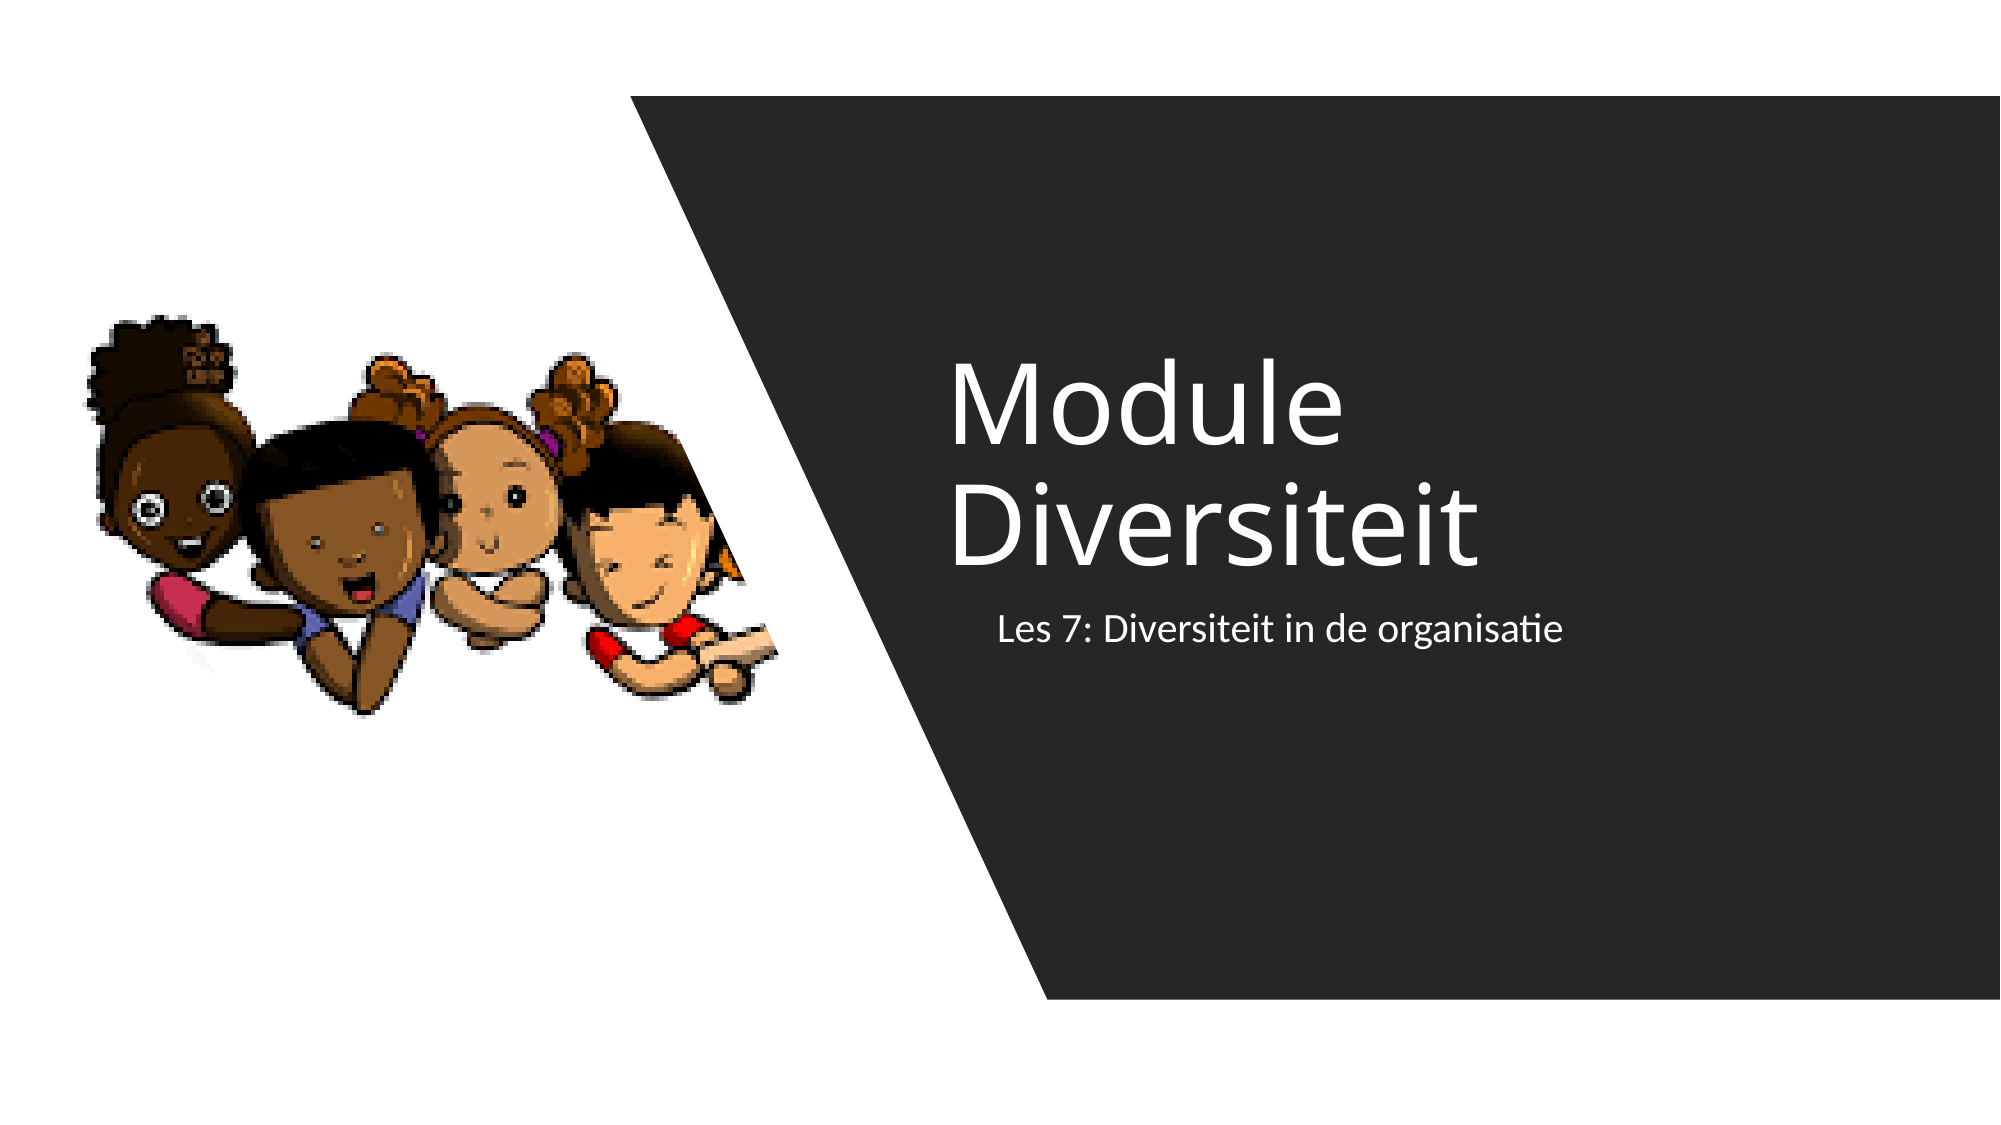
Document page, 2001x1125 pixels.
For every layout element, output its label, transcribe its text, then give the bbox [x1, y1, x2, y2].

title Module Diversiteit [939, 231, 1863, 598]
picture [0, 95, 939, 1000]
subtitle Les 7: Diversiteit in de organisatie [982, 598, 1863, 749]
text_box [628, 94, 2000, 1001]
